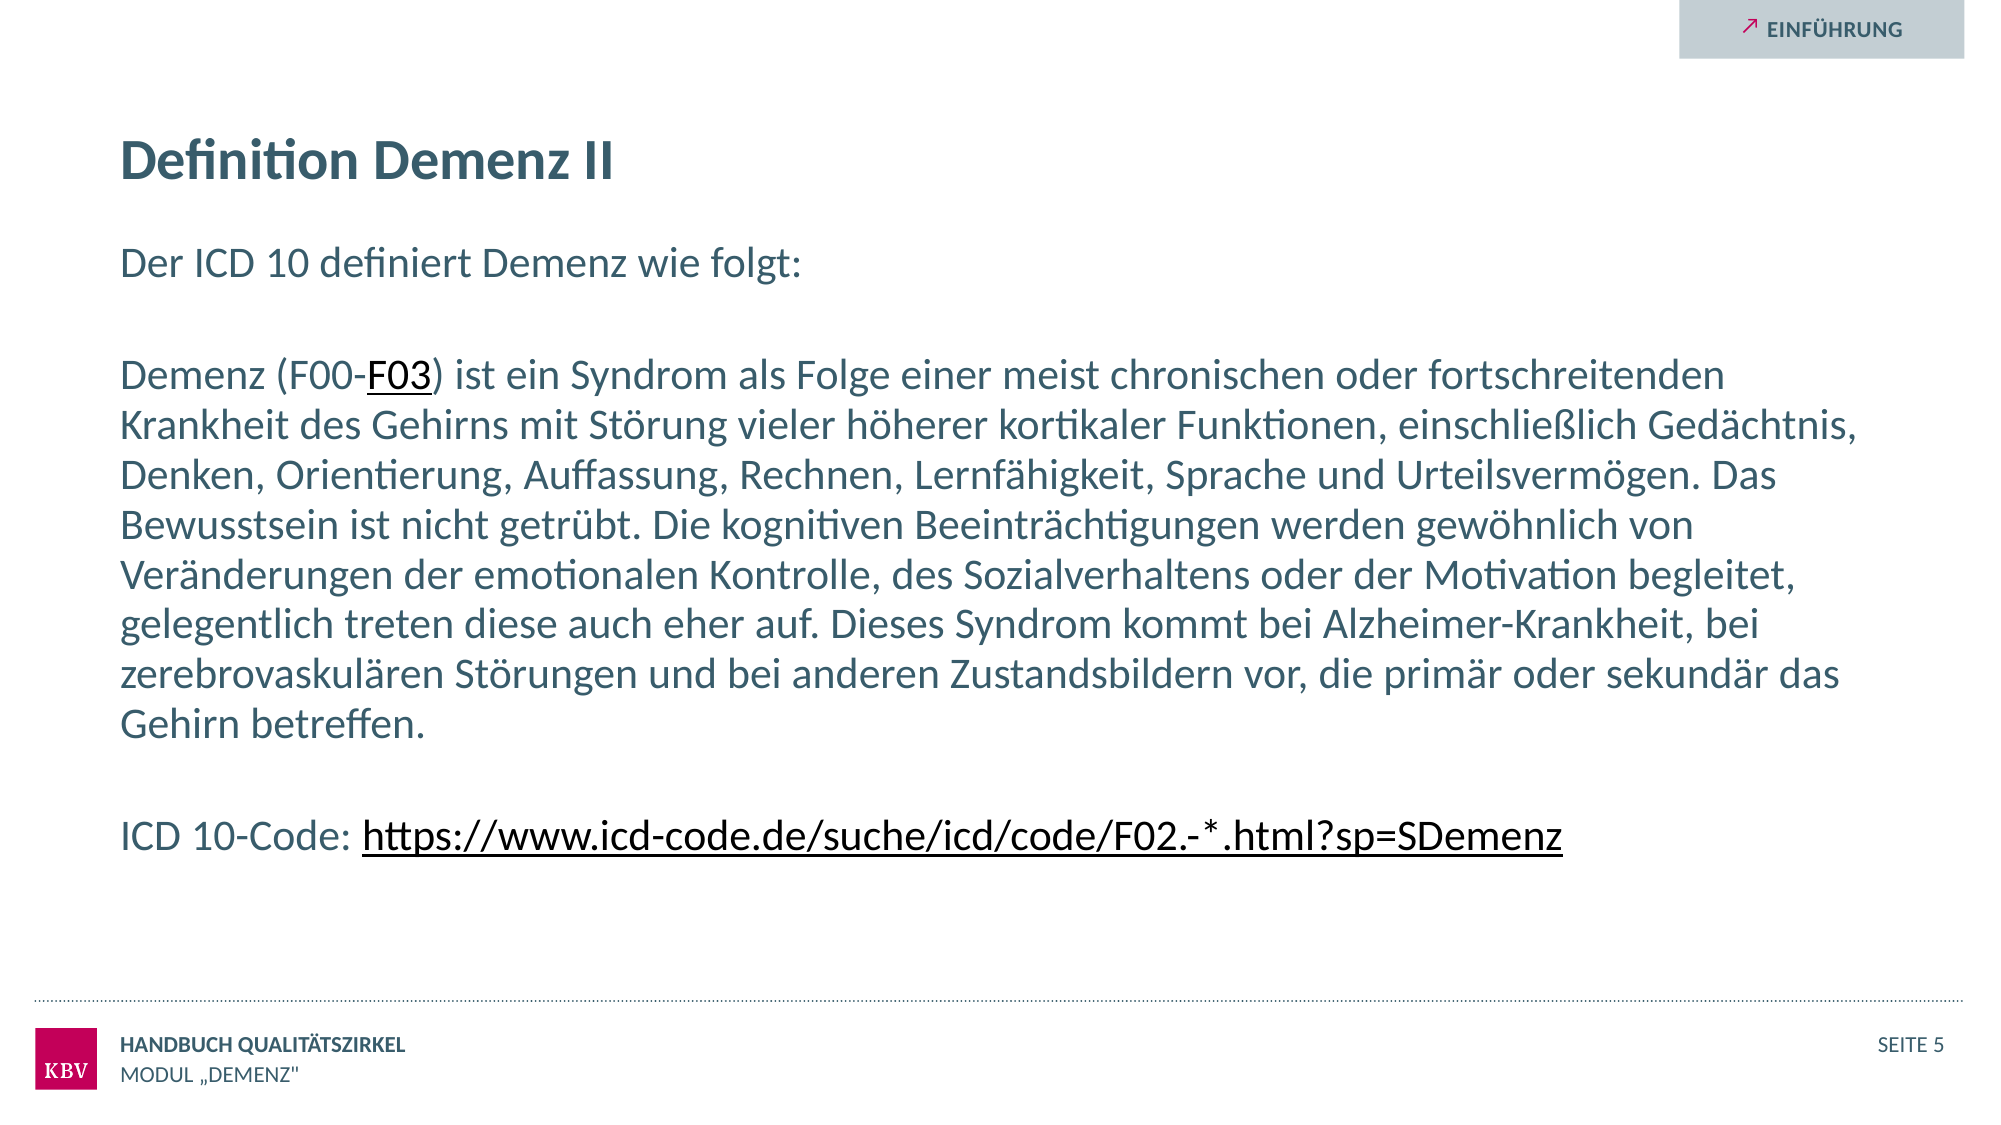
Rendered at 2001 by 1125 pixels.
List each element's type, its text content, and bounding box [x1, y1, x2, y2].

slide_number Seite 5 [1822, 1030, 2000, 1057]
slide_number Modul „Demenz" [120, 1059, 1668, 1087]
list Einführung [1679, 0, 1965, 59]
title Definition Demenz II [120, 129, 1880, 201]
list Der ICD 10 definiert Demenz wie folgt: Demenz (F00-F03) ist ein Syndrom als Folge einer meist chronischen oder fortschreitenden Krankheit des Gehirns mit Störung vieler höherer kortikaler Funktionen, einschließlich Gedächtnis, Denken, Orientierung, Auffassung, Rechnen, Lernfähigkeit, Sprache und Urteilsvermögen. Das Bewusstsein ist nicht getrübt. Die kognitiven Beeinträchtigungen werden gewöhnlich von Veränderungen der emotionalen Kontrolle, des Sozialverhaltens oder der Motivation begleitet, gelegentlich treten diese auch eher auf. Dieses Syndrom kommt bei Alzheimer-Krankheit, bei zerebrovaskulären Störungen und bei anderen Zustandsbildern vor, die primär oder sekundär das Gehirn betreffen. ICD 10-Code: https://www.icd-code.de/suche/icd/code/F02.-*.html?sp=SDemenz [120, 237, 1880, 945]
footer Handbuch Qualitätszirkel [120, 1030, 1668, 1057]
